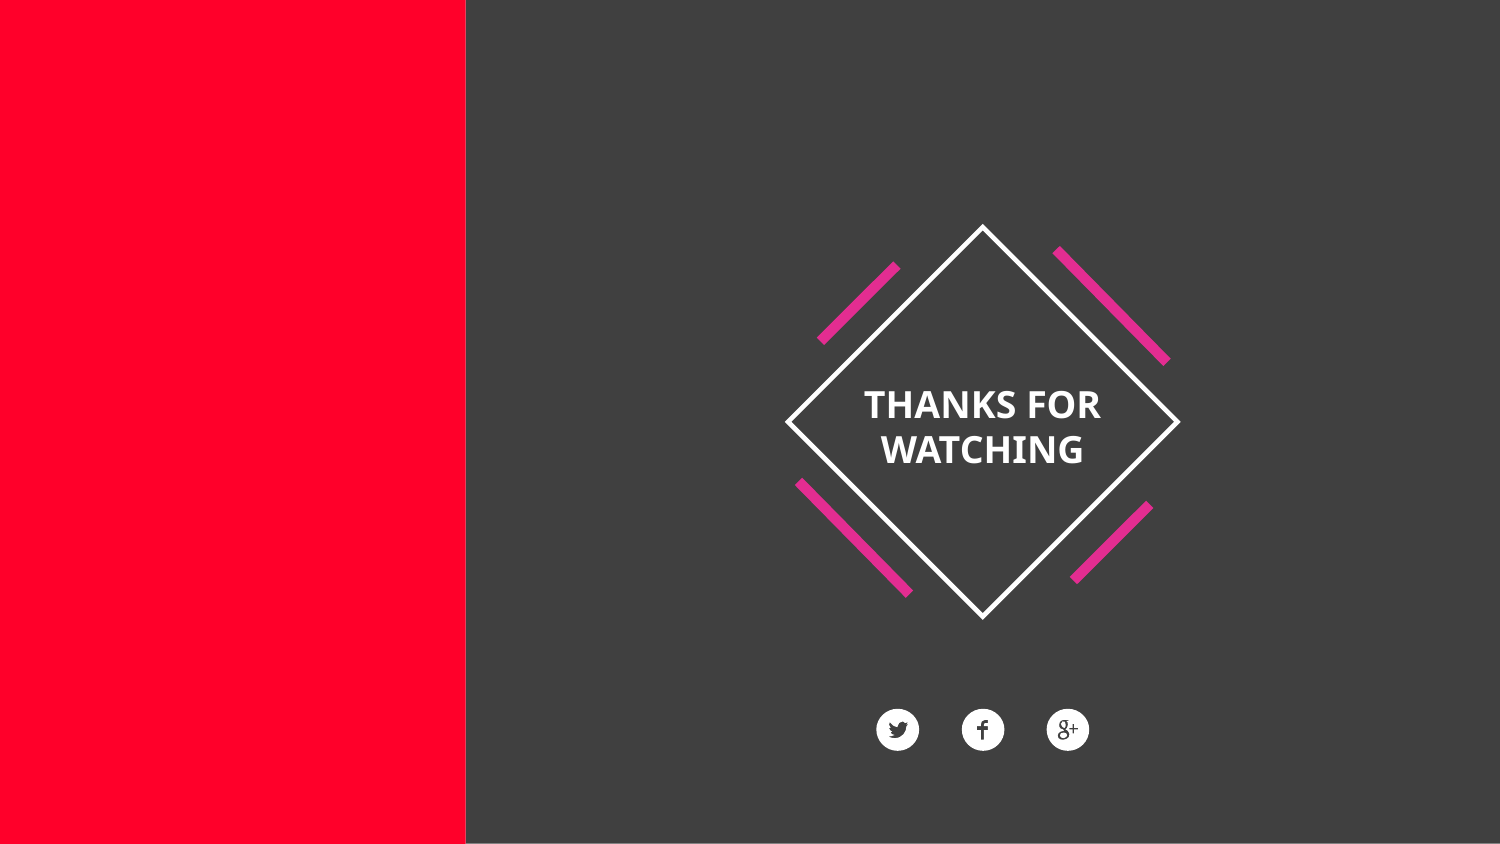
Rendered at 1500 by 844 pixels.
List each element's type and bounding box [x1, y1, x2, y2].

text_box [798, 249, 1168, 595]
text_box [786, 410, 798, 434]
text_box [959, 225, 1007, 249]
text_box [1168, 410, 1179, 433]
text_box [959, 595, 1006, 618]
text_box [1046, 708, 1090, 751]
text_box [466, 0, 1500, 844]
text_box [961, 708, 1005, 751]
text_box [876, 708, 920, 751]
picture [0, 0, 466, 844]
